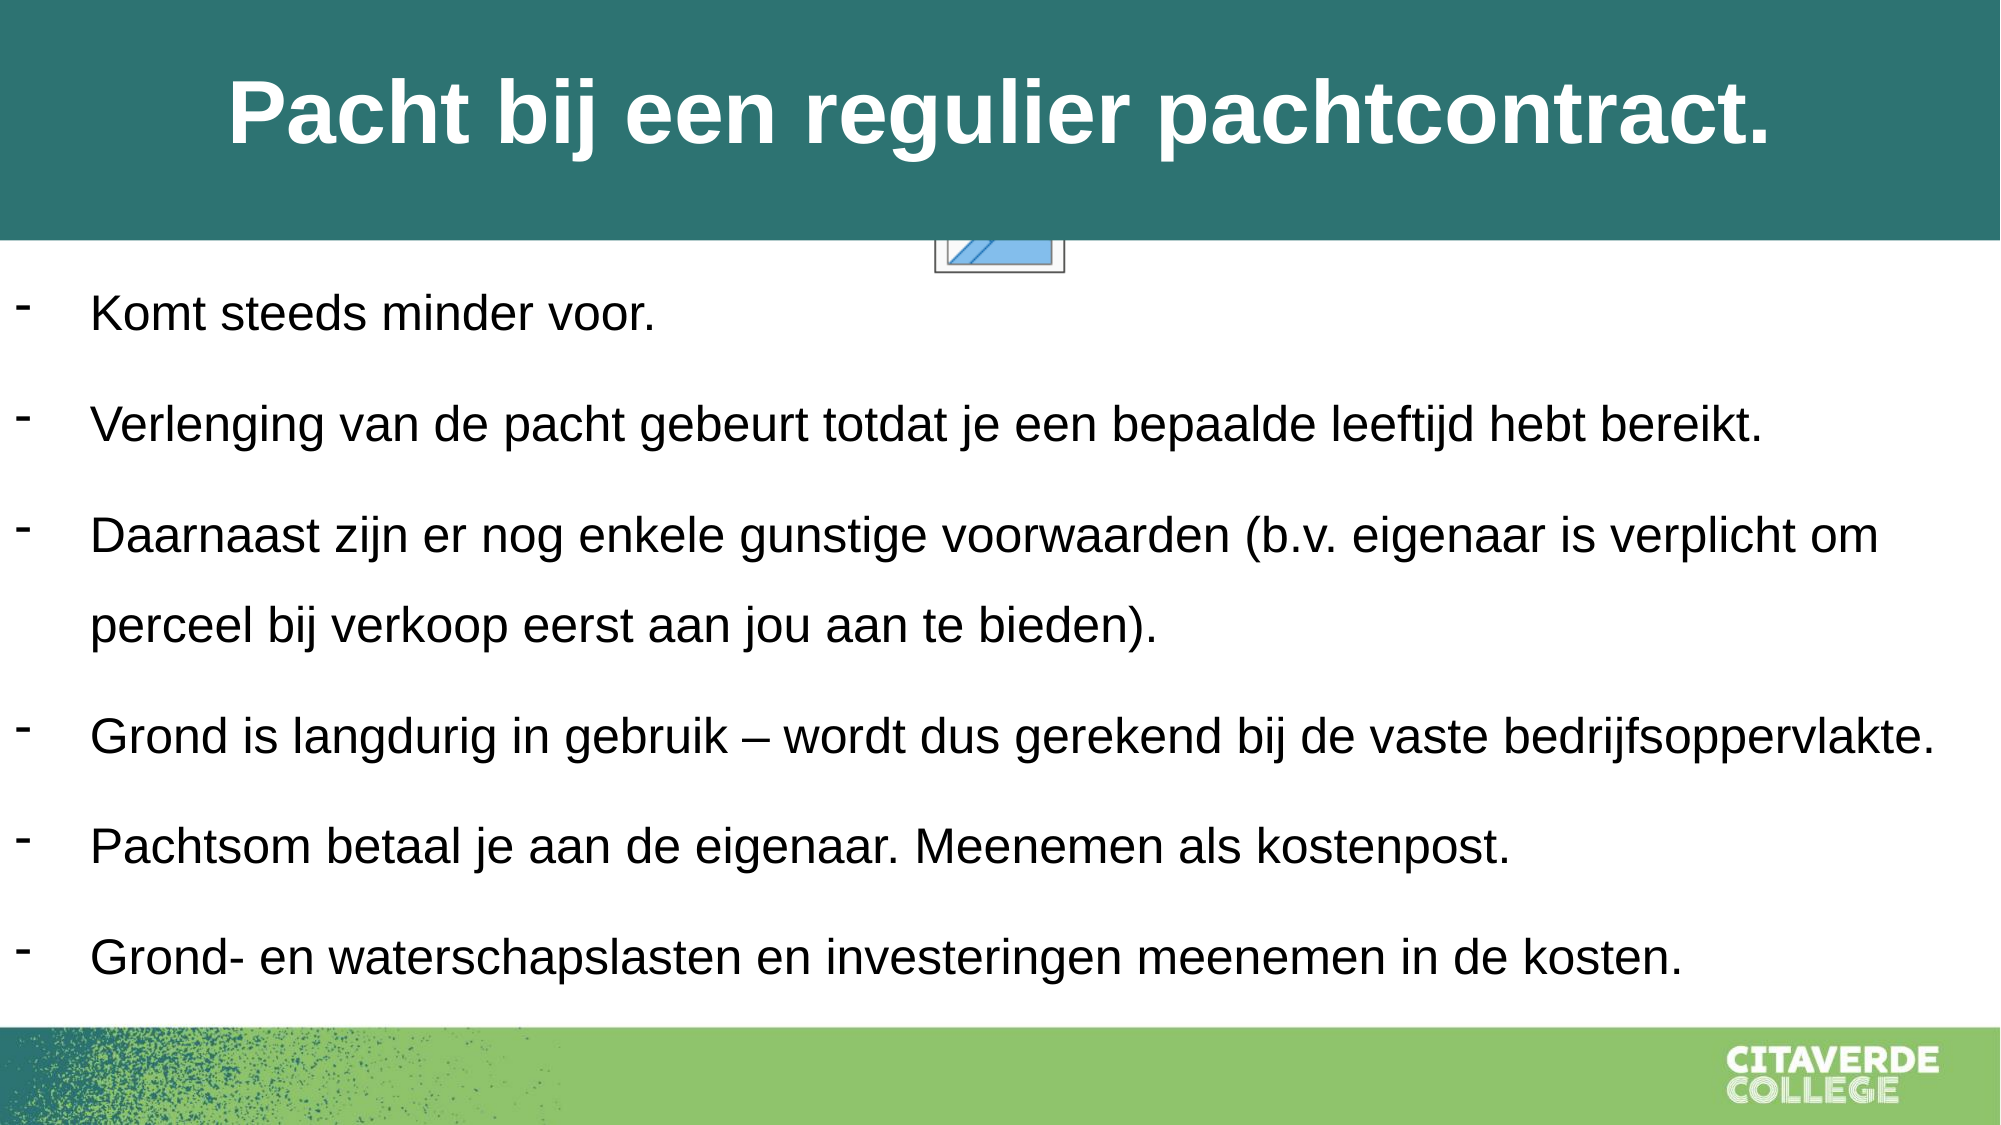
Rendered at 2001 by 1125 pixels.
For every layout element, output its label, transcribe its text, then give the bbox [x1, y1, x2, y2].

picture [0, 0, 2001, 1125]
list Komt steeds minder voor. Verlenging van de pacht gebeurt totdat je een bepaalde leeftijd hebt bereikt. Daarnaast zijn er nog enkele gunstige voorwaarden (b.v. eigenaar is verplicht om perceel bij verkoop eerst aan jou aan te bieden). Grond is langdurig in gebruik – wordt dus gerekend bij de vaste bedrijfsoppervlakte. Pachtsom betaal je aan de eigenaar. Meenemen als kostenpost. Grond- en waterschapslasten en investeringen meenemen in de kosten. [0, 444, 2000, 1020]
